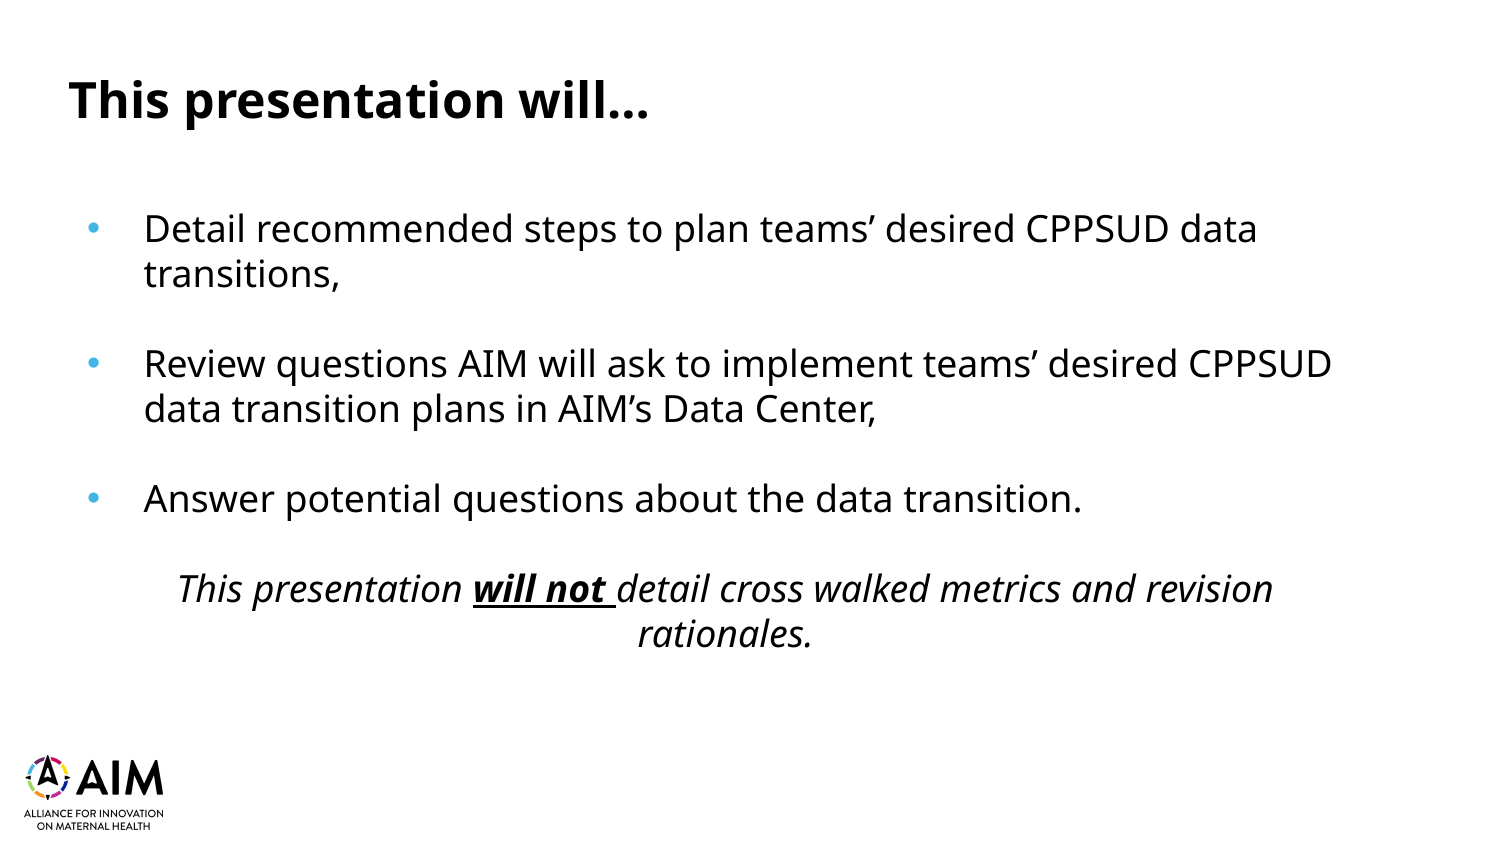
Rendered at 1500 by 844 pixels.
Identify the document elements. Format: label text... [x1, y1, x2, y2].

subtitle Detail recommended steps to plan teams’ desired CPPSUD data transitions, Review questions AIM will ask to implement teams’ desired CPPSUD data transition plans in AIM’s Data Center, Answer potential questions about the data transition. This presentation will not detail cross walked metrics and revision rationales. [53, 189, 1379, 689]
title This presentation will… [53, 44, 989, 144]
picture [24, 755, 163, 830]
